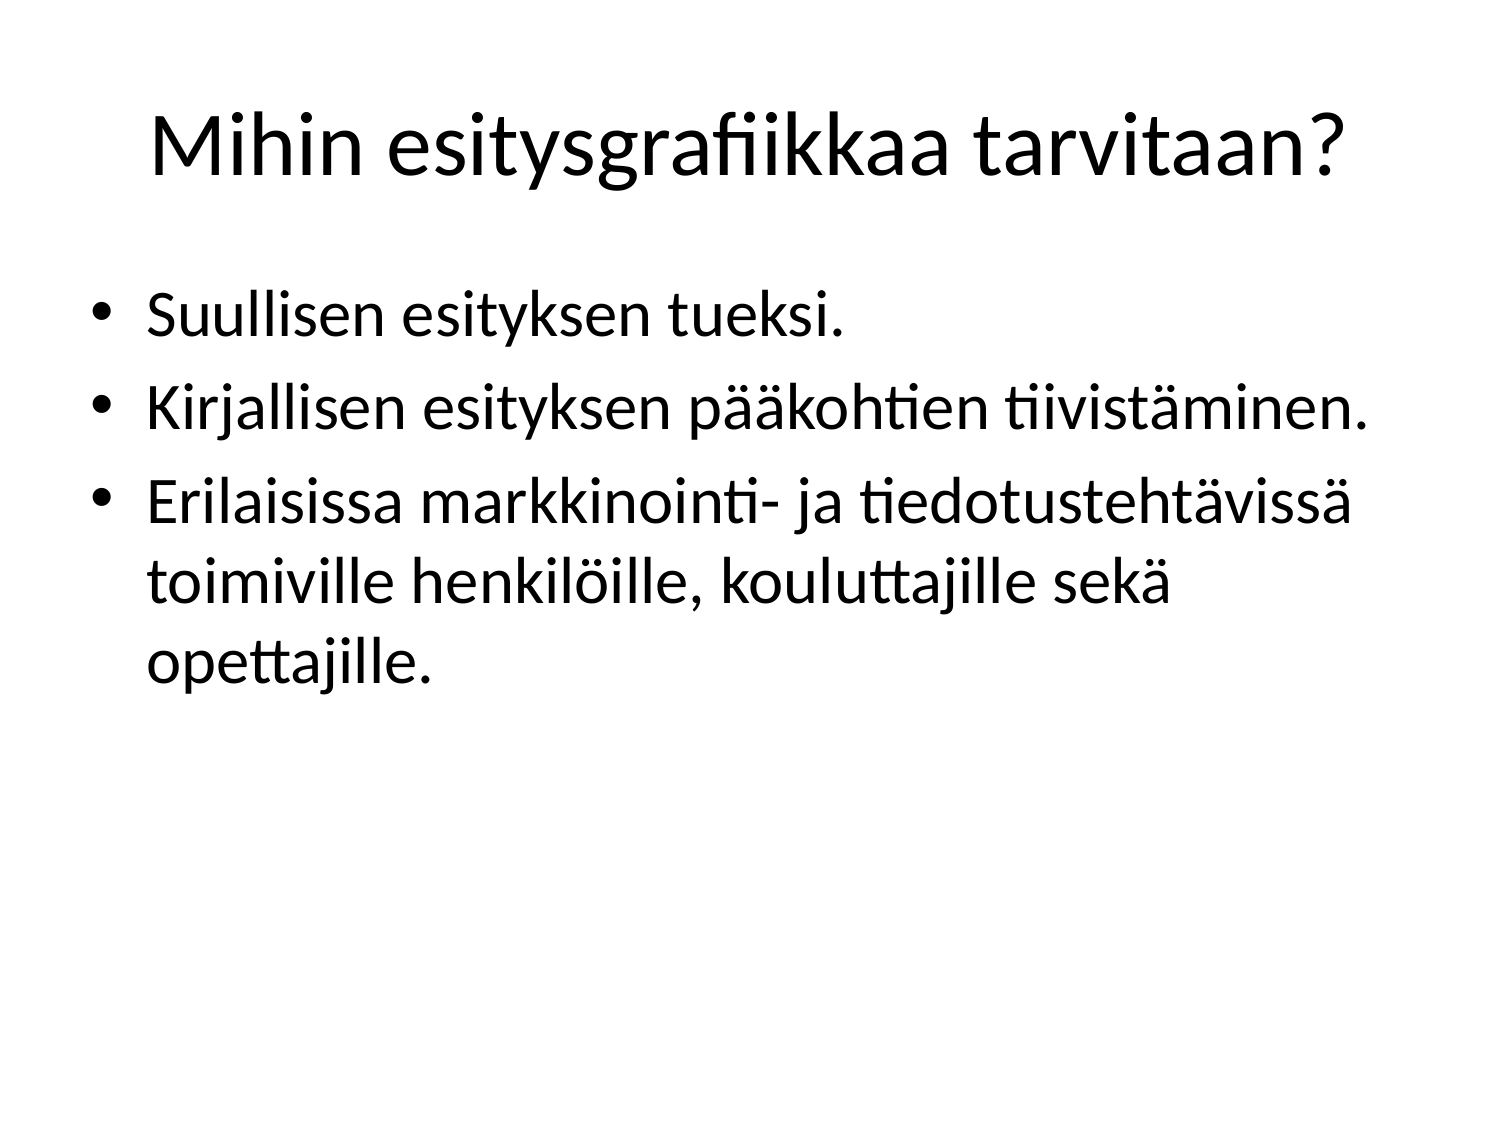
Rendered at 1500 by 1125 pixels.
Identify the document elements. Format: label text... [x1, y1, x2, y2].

list Suullisen esityksen tueksi. Kirjallisen esityksen pääkohtien tiivistäminen. Erilaisissa markkinointi- ja tiedotustehtävissä toimiville henkilöille, kouluttajille sekä opettajille. [75, 262, 1425, 1005]
title Mihin esitysgrafiikkaa tarvitaan? [75, 45, 1425, 233]
